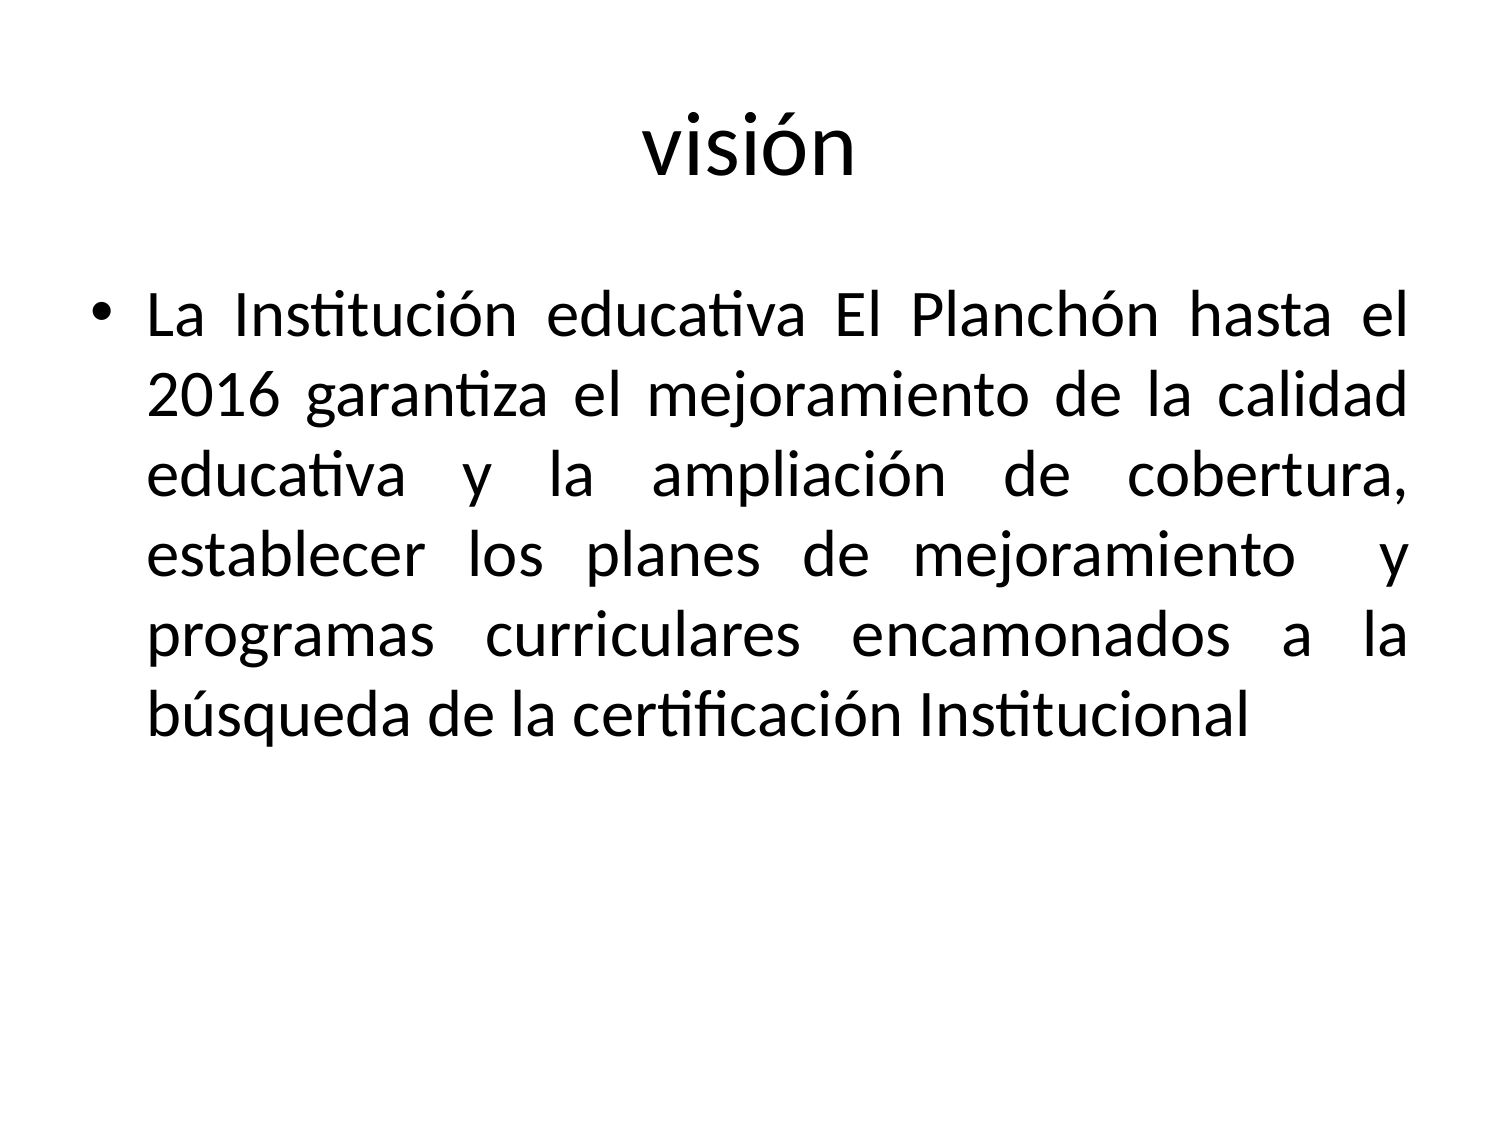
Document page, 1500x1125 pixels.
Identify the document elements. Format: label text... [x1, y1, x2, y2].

list La Institución educativa El Planchón hasta el 2016 garantiza el mejoramiento de la calidad educativa y la ampliación de cobertura, establecer los planes de mejoramiento y programas curriculares encamonados a la búsqueda de la certificación Institucional [75, 262, 1425, 1005]
title visión [75, 45, 1425, 233]
